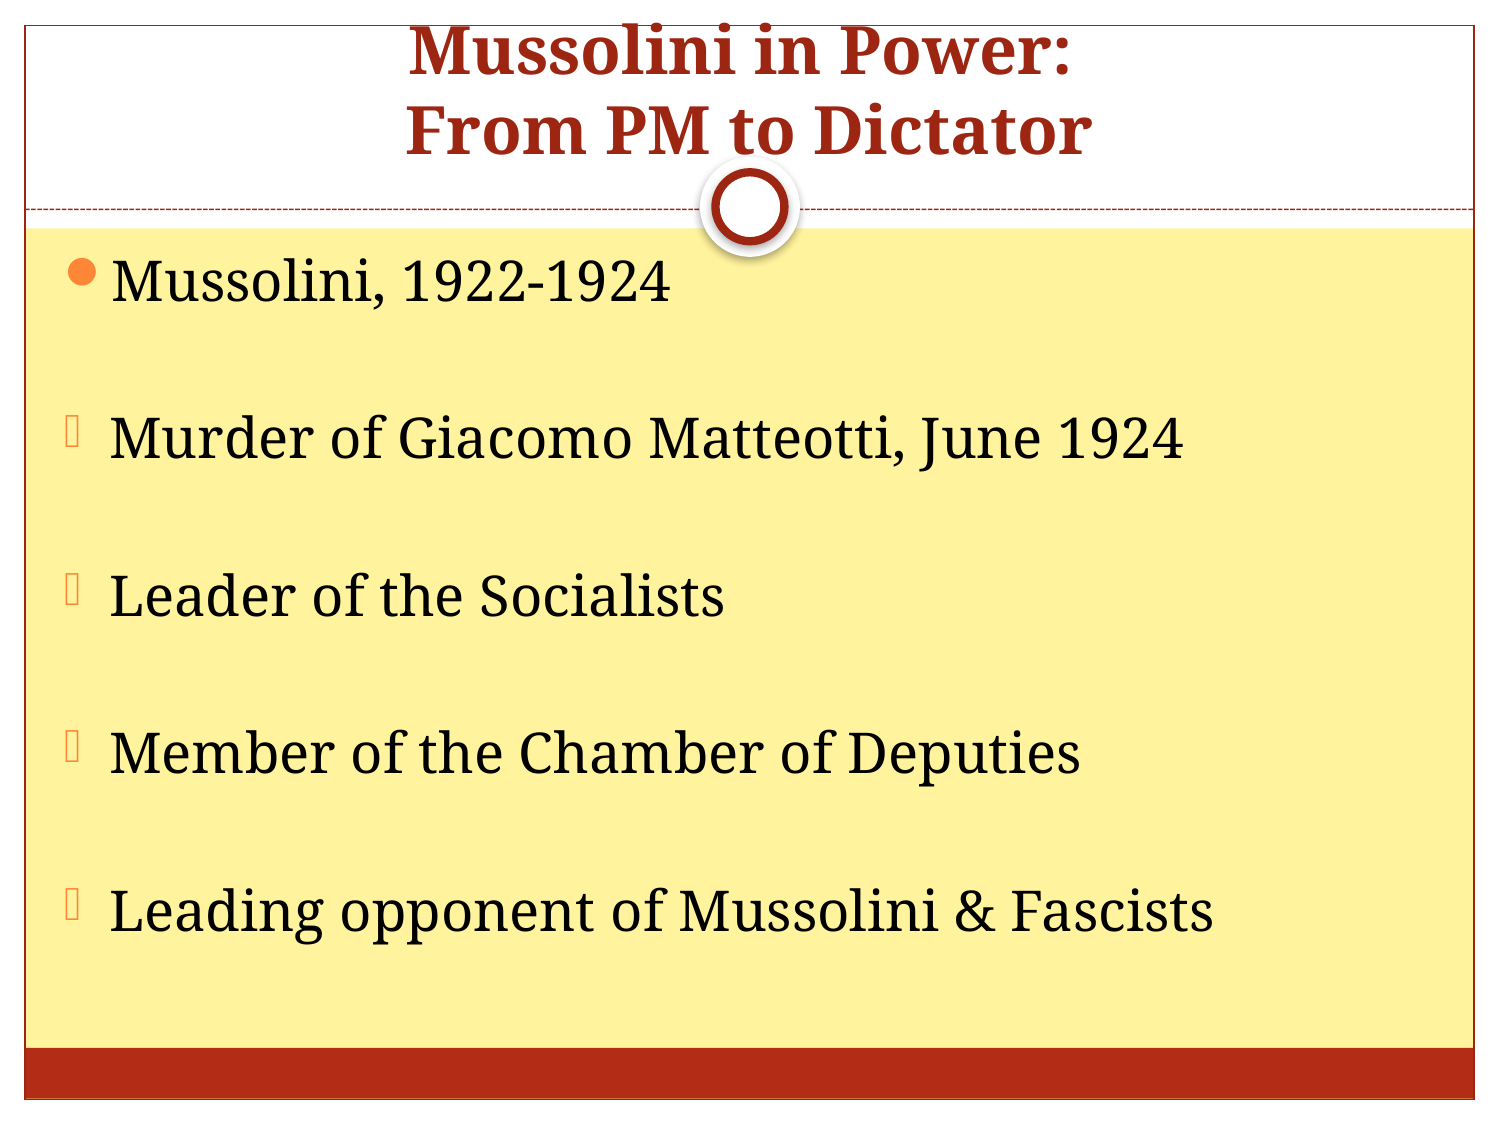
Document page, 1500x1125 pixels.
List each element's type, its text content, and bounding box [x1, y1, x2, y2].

title Mussolini in Power: From PM to Dictator [49, 0, 1450, 175]
list Mussolini, 1922-1924 Murder of Giacomo Matteotti, June 1924 Leader of the Socialists Member of the Chamber of Deputies Leading opponent of Mussolini & Fascists [49, 237, 1445, 1050]
